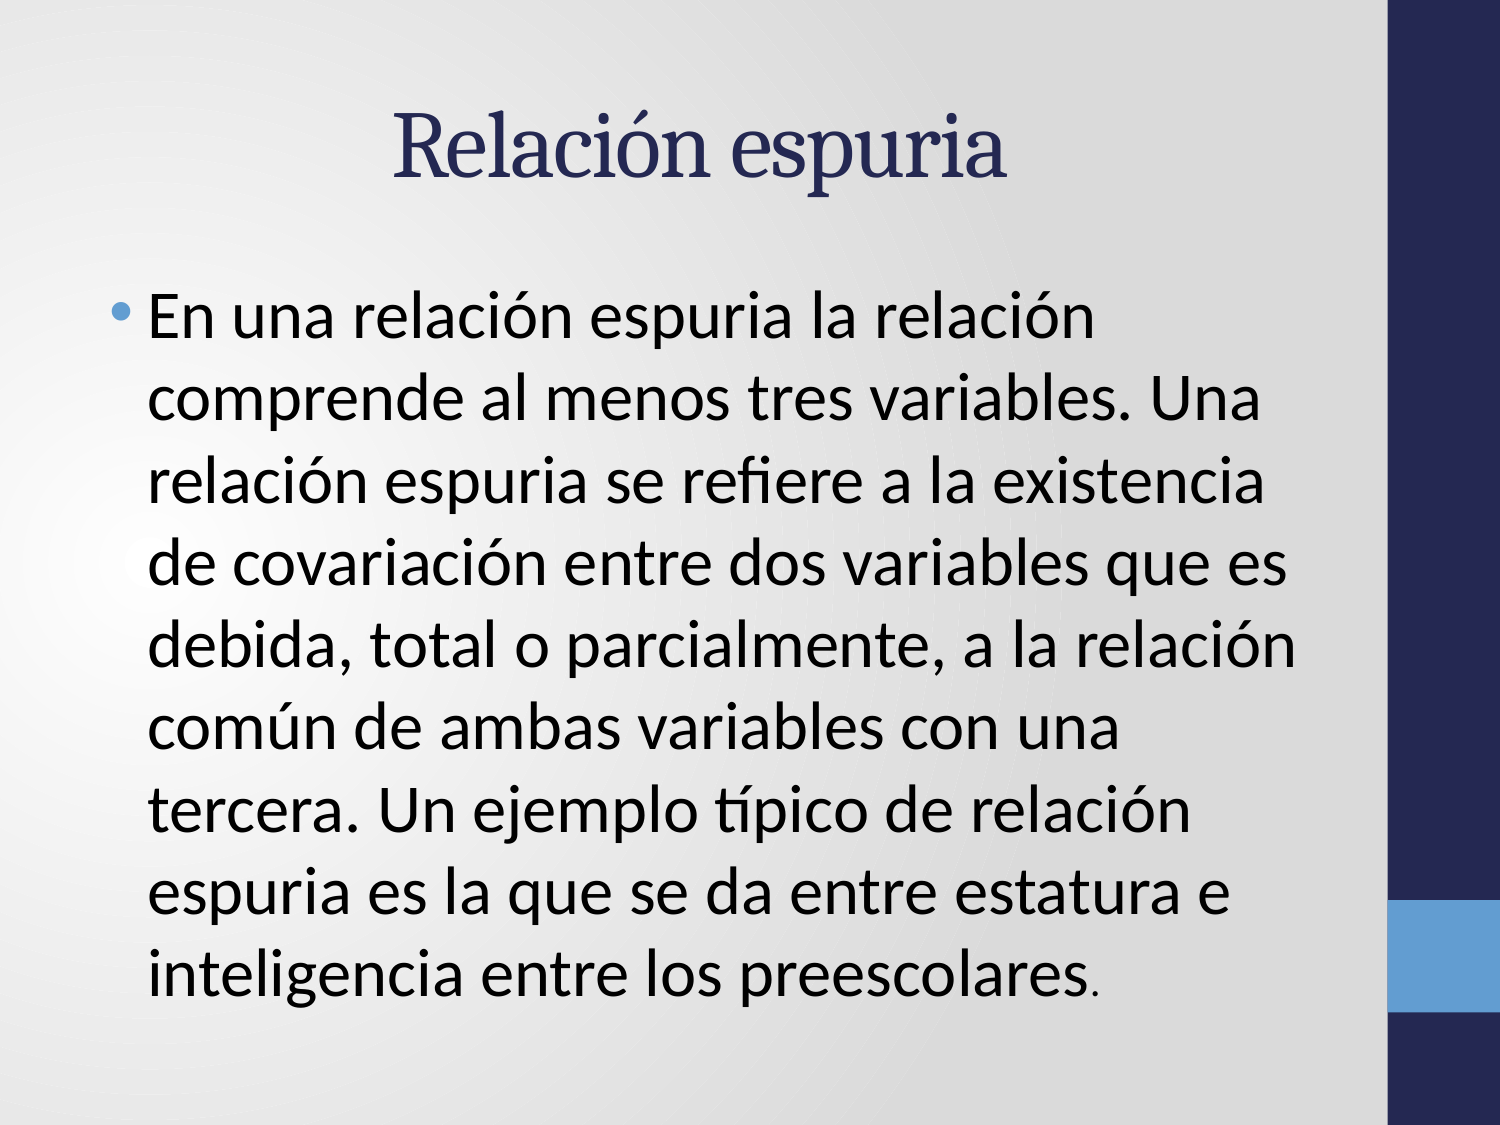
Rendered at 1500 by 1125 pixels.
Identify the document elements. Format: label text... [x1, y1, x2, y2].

title Relación espuria [75, 45, 1325, 233]
list En una relación espuria la relación comprende al menos tres variables. Una relación espuria se refiere a la existencia de covariación entre dos variables que es debida, total o parcialmente, a la relación común de ambas variables con una tercera. Un ejemplo típico de relación espuria es la que se da entre estatura e inteligencia entre los preescolares. [75, 262, 1325, 1050]
